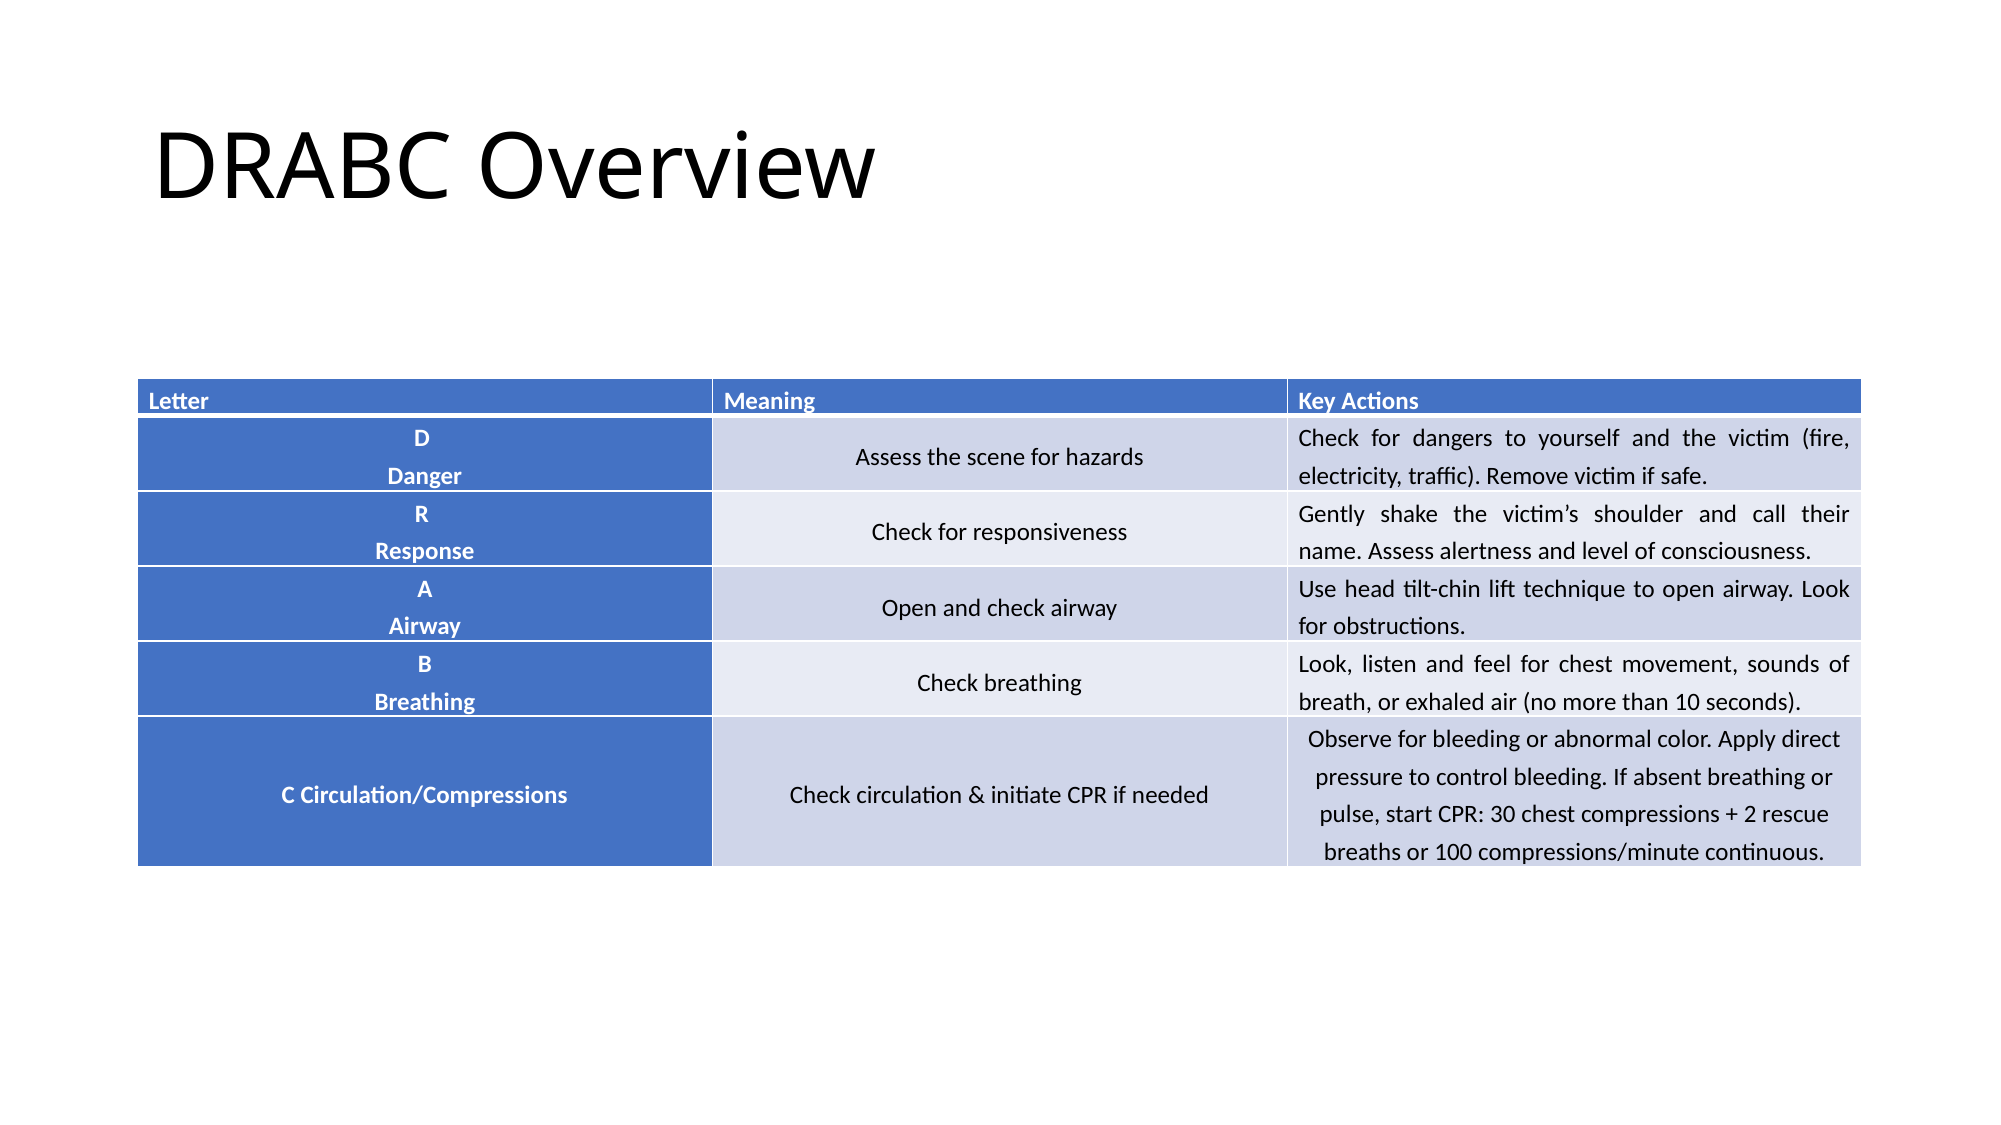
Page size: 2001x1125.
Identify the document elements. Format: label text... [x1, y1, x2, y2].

table_header Letter [138, 379, 712, 413]
table_cell Use head tilt-chin lift technique to open airway. Look for obstructions. [1288, 567, 1861, 640]
table_cell Check for responsiveness [713, 492, 1287, 565]
table_cell Check circulation & initiate CPR if needed [713, 717, 1287, 866]
table_cell R Response [138, 492, 712, 565]
table_cell Open and check airway [713, 567, 1287, 640]
table_cell Check for dangers to yourself and the victim (fire, electricity, traffic). Remove victim if safe. [1288, 418, 1861, 490]
title DRABC Overview [137, 59, 1863, 278]
table_cell Gently shake the victim’s shoulder and call their name. Assess alertness and level of consciousness. [1288, 492, 1861, 565]
table_cell A Airway [138, 567, 712, 640]
table_cell Check breathing [713, 642, 1287, 715]
table_header Meaning [713, 379, 1287, 413]
table_cell Observe for bleeding or abnormal color. Apply direct pressure to control bleeding. If absent breathing or pulse, start CPR: 30 chest compressions + 2 rescue breaths or 100 compressions/minute continuous. [1288, 717, 1861, 866]
table_cell Look, listen and feel for chest movement, sounds of breath, or exhaled air (no more than 10 seconds). [1288, 642, 1861, 715]
table_cell D Danger [138, 418, 712, 490]
table_cell Assess the scene for hazards [713, 418, 1287, 490]
table_cell C Circulation/Compressions [138, 717, 712, 866]
table_header Key Actions [1288, 379, 1861, 413]
table_cell B Breathing [138, 642, 712, 715]
